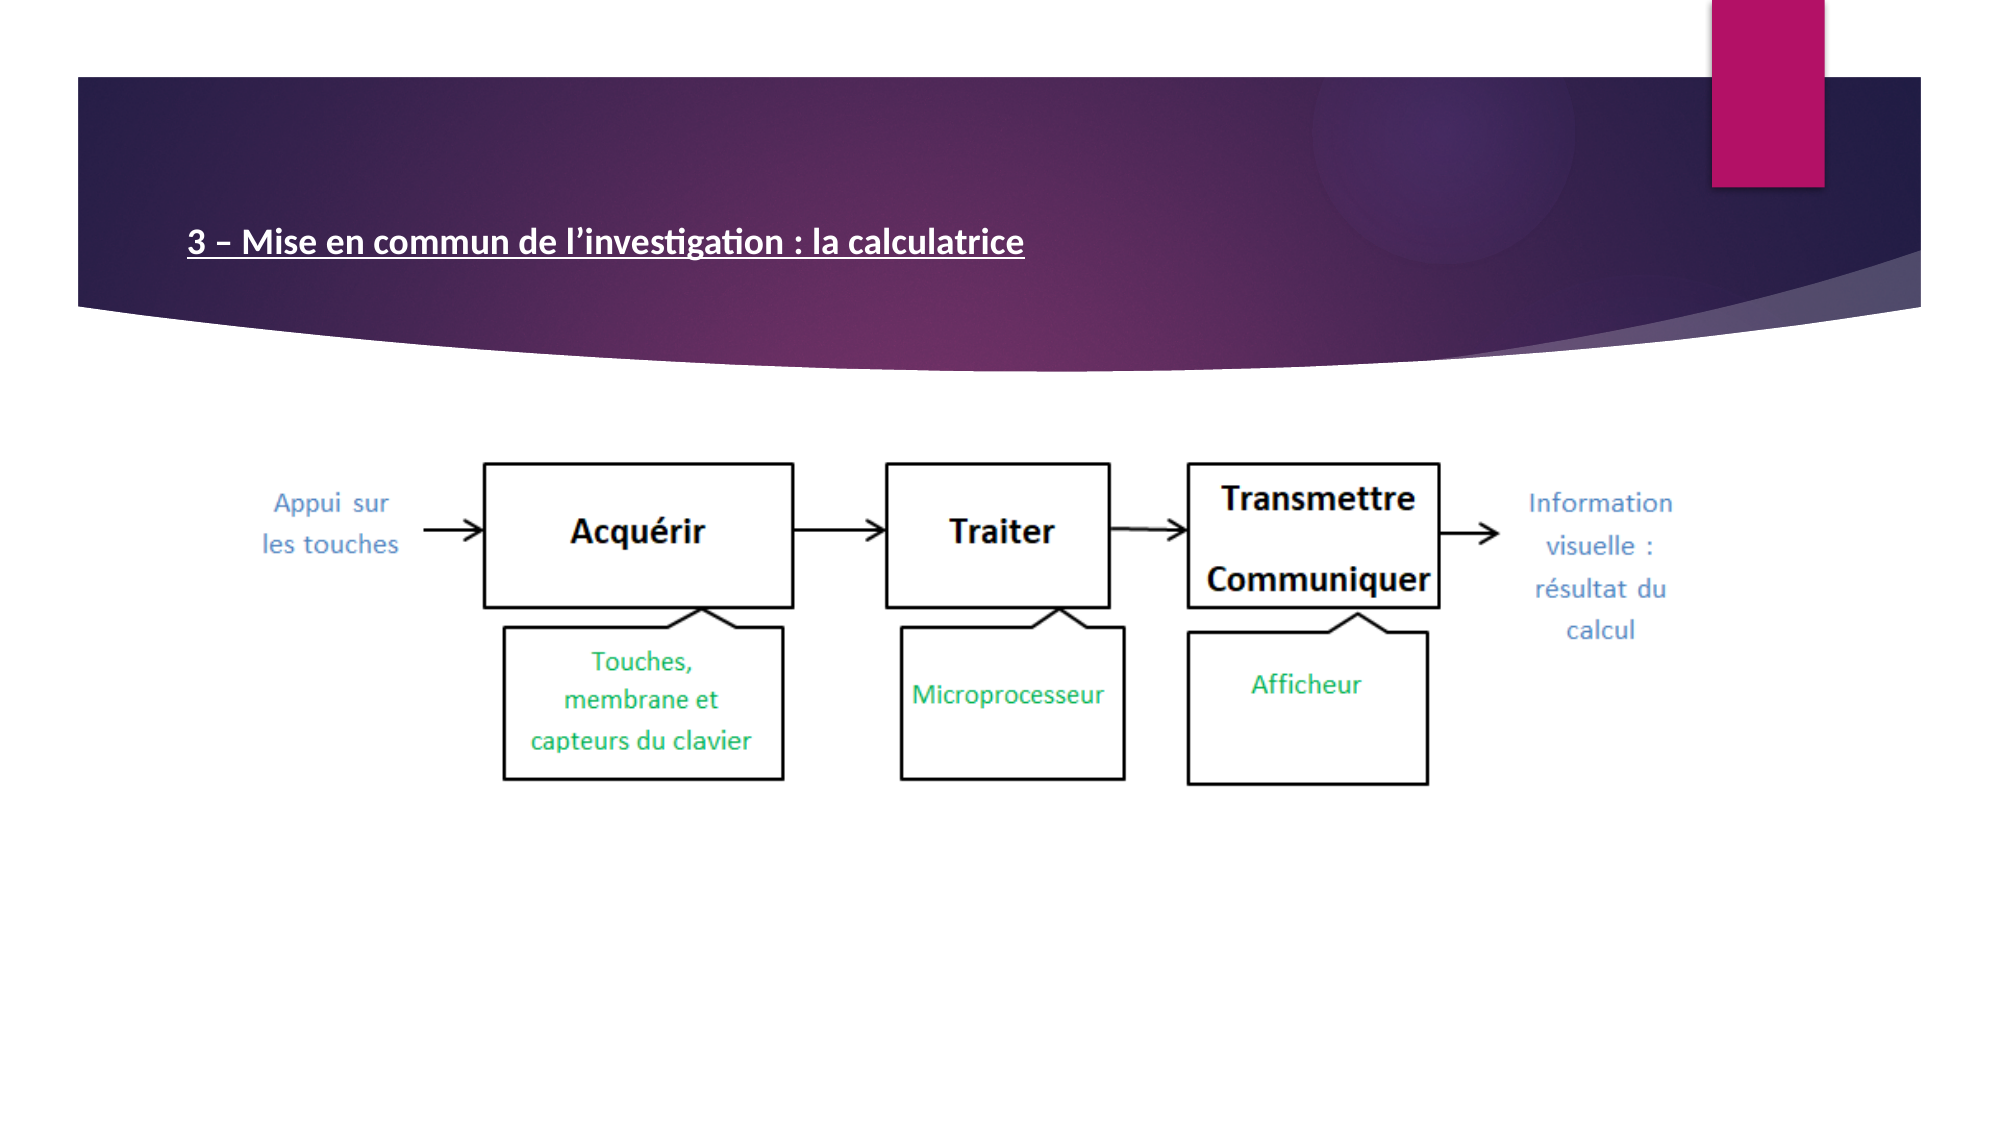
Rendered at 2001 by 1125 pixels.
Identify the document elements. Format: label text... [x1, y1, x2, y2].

picture [226, 390, 1746, 844]
text_box 3 – Mise en commun de l’investigation : la calculatrice [172, 202, 1128, 270]
